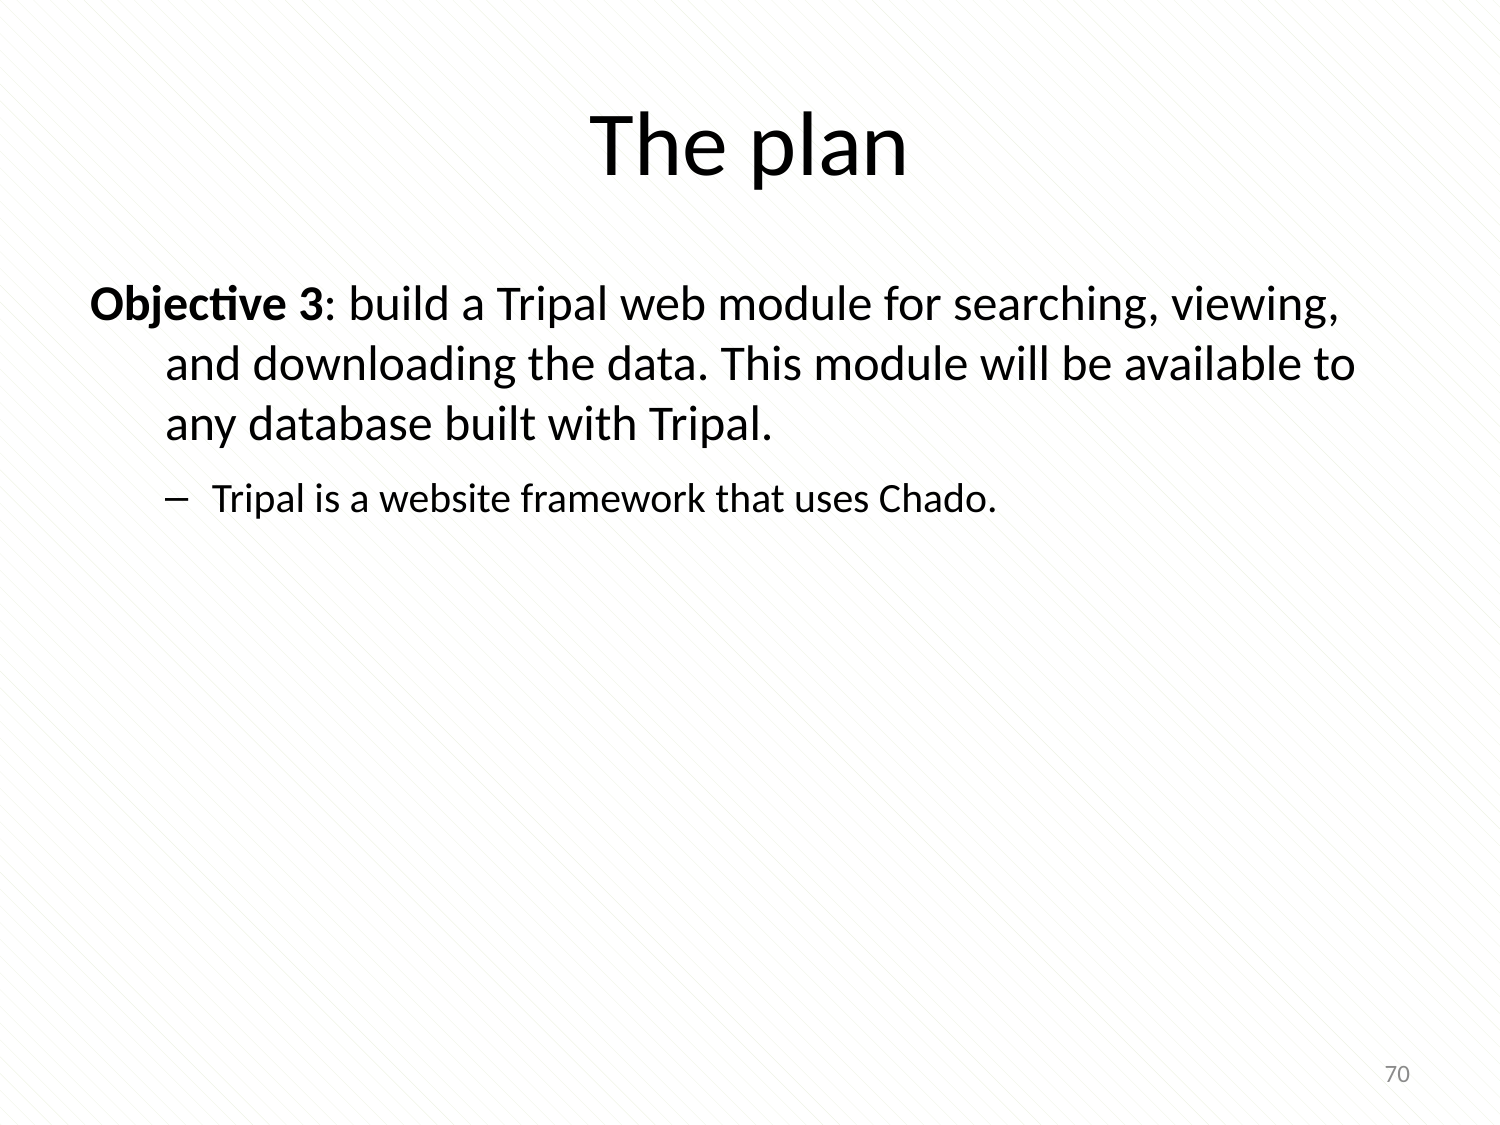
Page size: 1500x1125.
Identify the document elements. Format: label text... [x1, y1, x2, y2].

title The plan [75, 45, 1425, 233]
slide_number 70 [1074, 1042, 1425, 1103]
list Objective 3: build a Tripal web module for searching, viewing, and downloading the data. This module will be available to any database built with Tripal. Tripal is a website framework that uses Chado. [75, 262, 1425, 1005]
